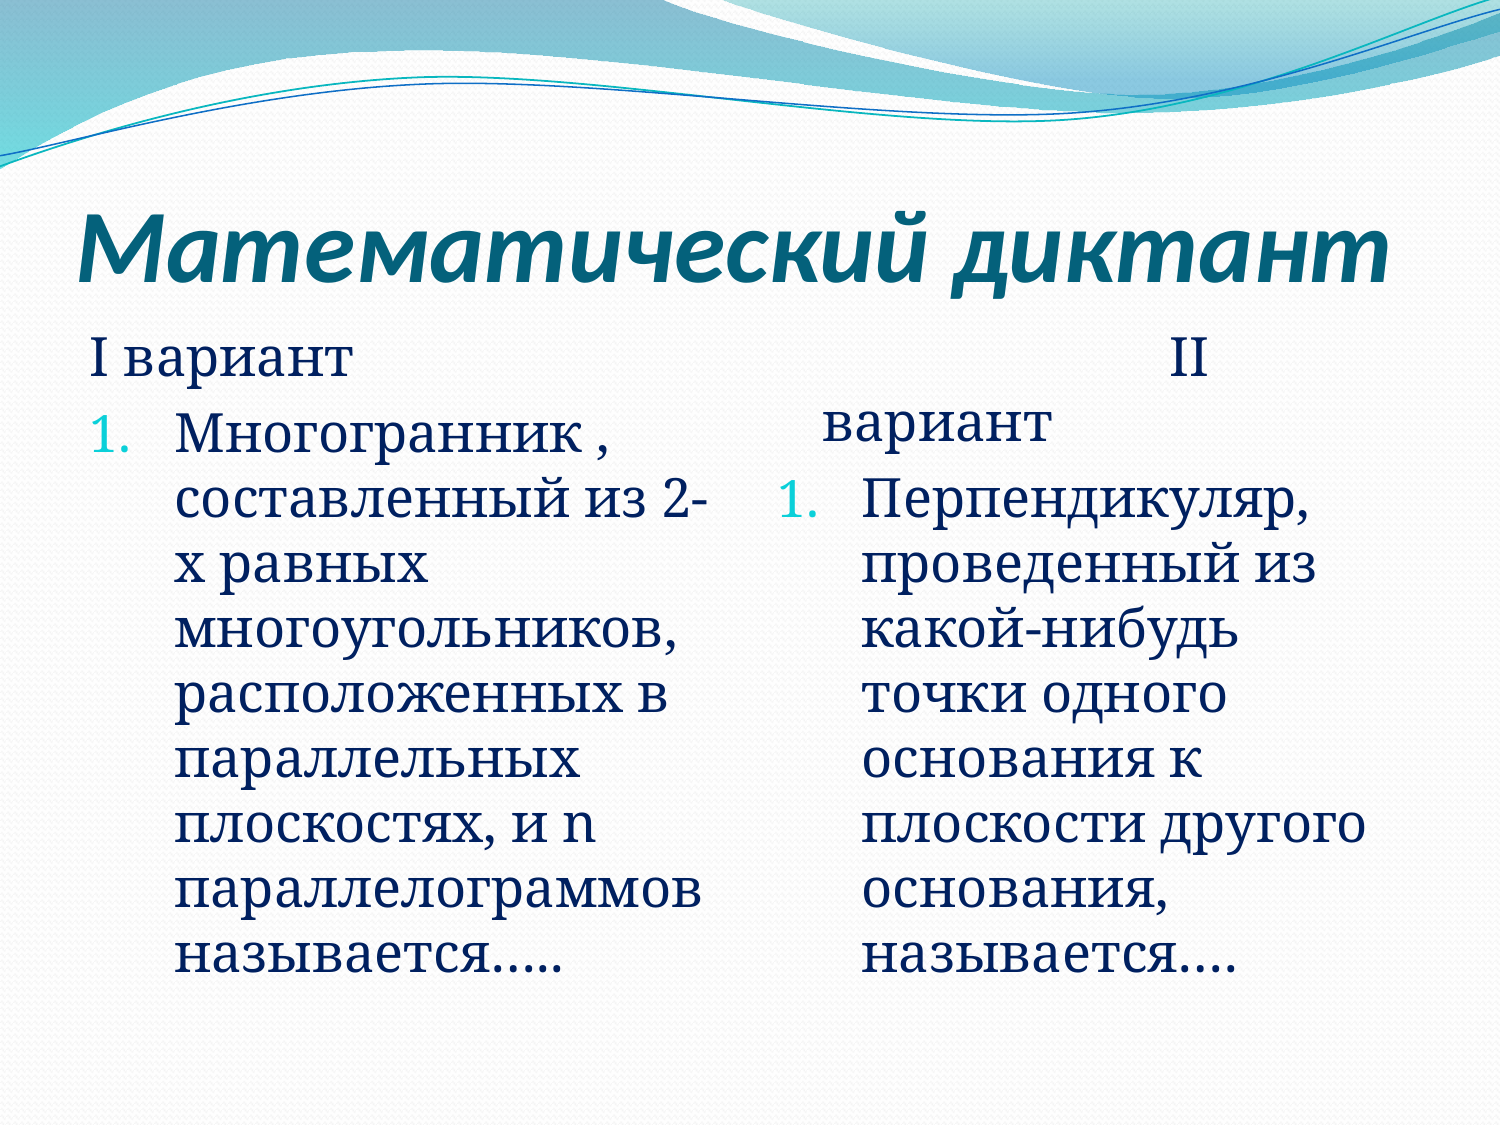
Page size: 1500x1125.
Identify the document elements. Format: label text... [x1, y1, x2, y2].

list I вариант Многогранник , составленный из 2-х равных многоугольников, расположенных в параллельных плоскостях, и n параллелограммов называется….. [75, 314, 738, 1043]
list II вариант Перпендикуляр, проведенный из какой-нибудь точки одного основания к плоскости другого основания, называется…. [762, 314, 1425, 1043]
title Математический диктант [75, 115, 1425, 303]
